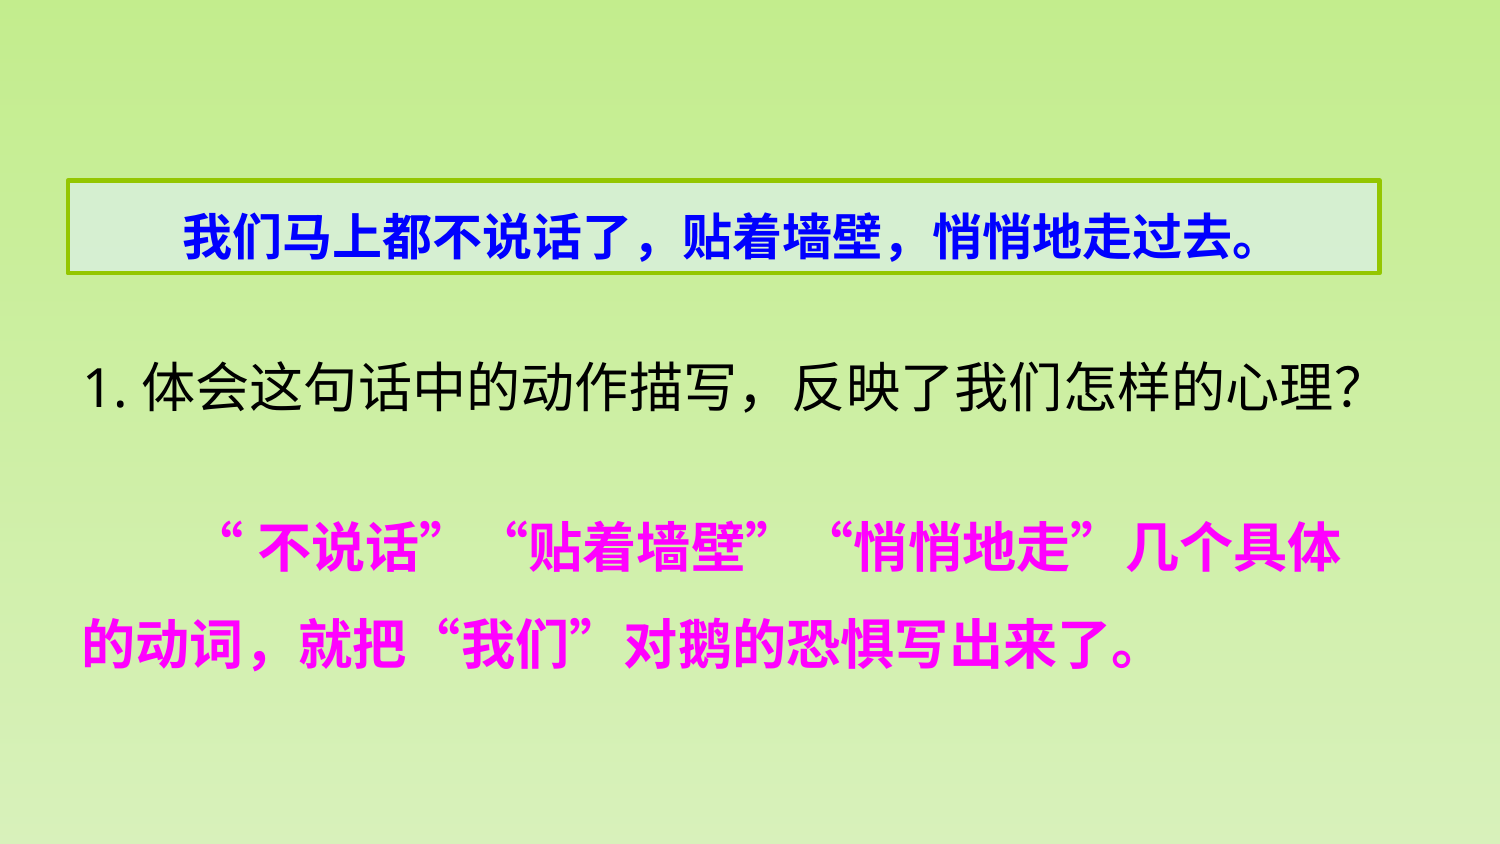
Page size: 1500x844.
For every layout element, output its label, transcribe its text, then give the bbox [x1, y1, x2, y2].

text_box 1.体会这句话中的动作描写，反映了我们怎样的心理？ [68, 346, 1407, 426]
text_box 我们马上都不说话了，贴着墙壁，悄悄地走过去。 [67, 180, 1380, 274]
text_box “不说话”“贴着墙壁”“悄悄地走”几个具体的动词，就把“我们”对鹅的恐惧写出来了。 [66, 473, 1407, 683]
